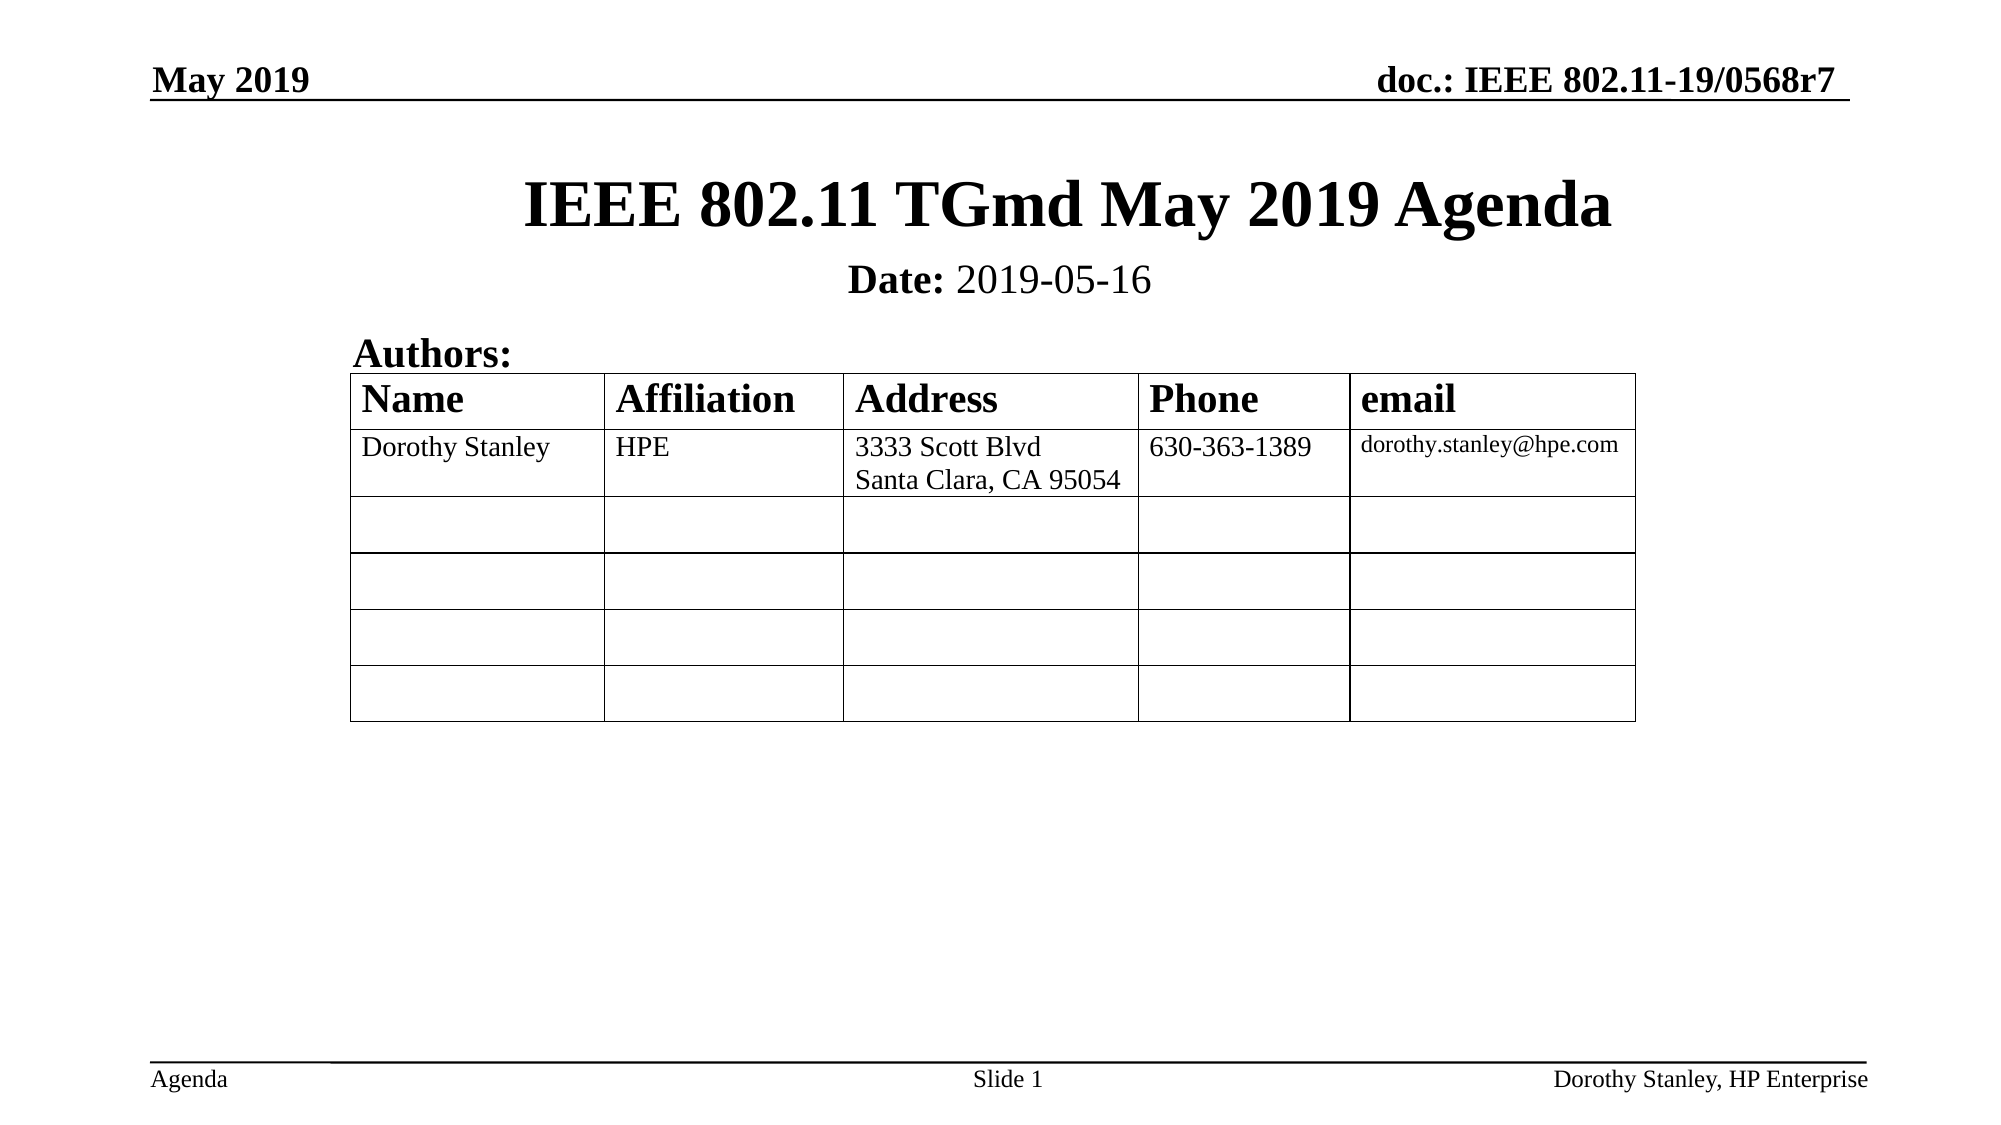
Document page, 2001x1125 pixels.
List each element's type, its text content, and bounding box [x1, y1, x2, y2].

footer Dorothy Stanley, HP Enterprise [1549, 1062, 1869, 1093]
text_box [335, 372, 1665, 784]
title IEEE 802.11 TGmd May 2019 Agenda [362, 112, 1775, 288]
text_box Authors: [337, 318, 575, 371]
slide_number Slide 1 [972, 1062, 1044, 1093]
list Date: 2019-05-16 [362, 249, 1638, 313]
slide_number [152, 54, 567, 100]
